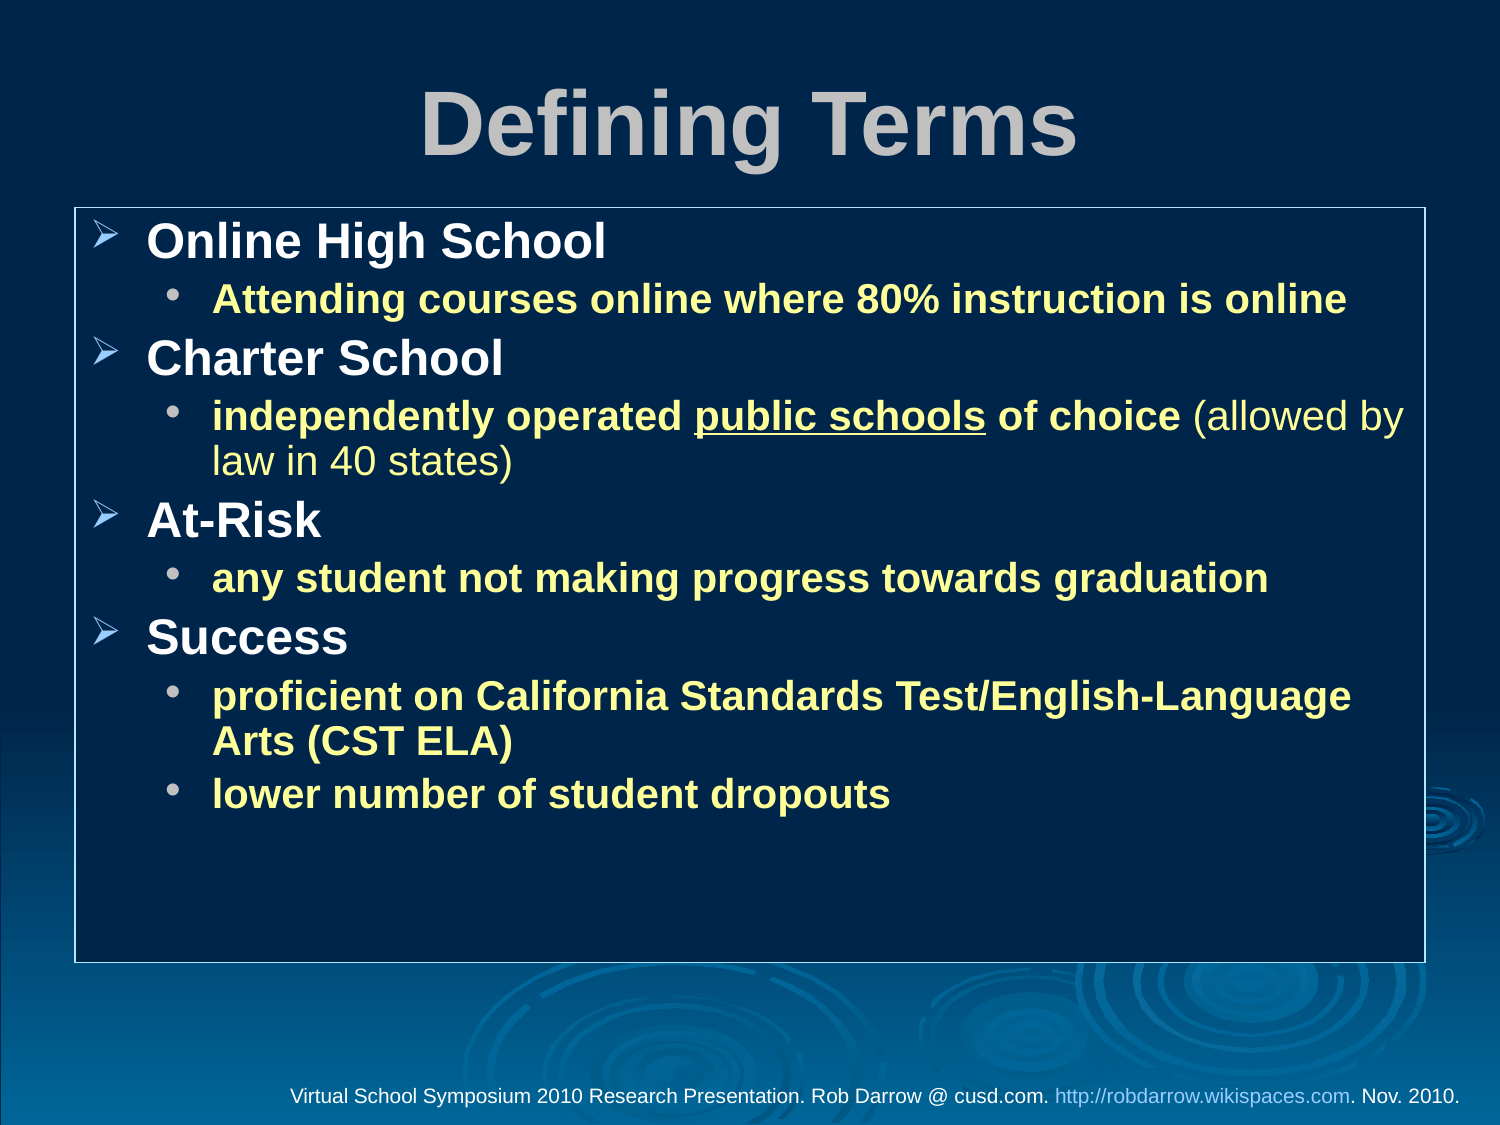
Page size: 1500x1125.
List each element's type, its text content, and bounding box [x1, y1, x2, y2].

title Defining Terms [74, 24, 1426, 207]
list Online High School Attending courses online where 80% instruction is online Charter School independently operated public schools of choice (allowed by law in 40 states) At-Risk any student not making progress towards graduation Success proficient on California Standards Test/English-Language Arts (CST ELA) lower number of student dropouts [74, 207, 1426, 963]
